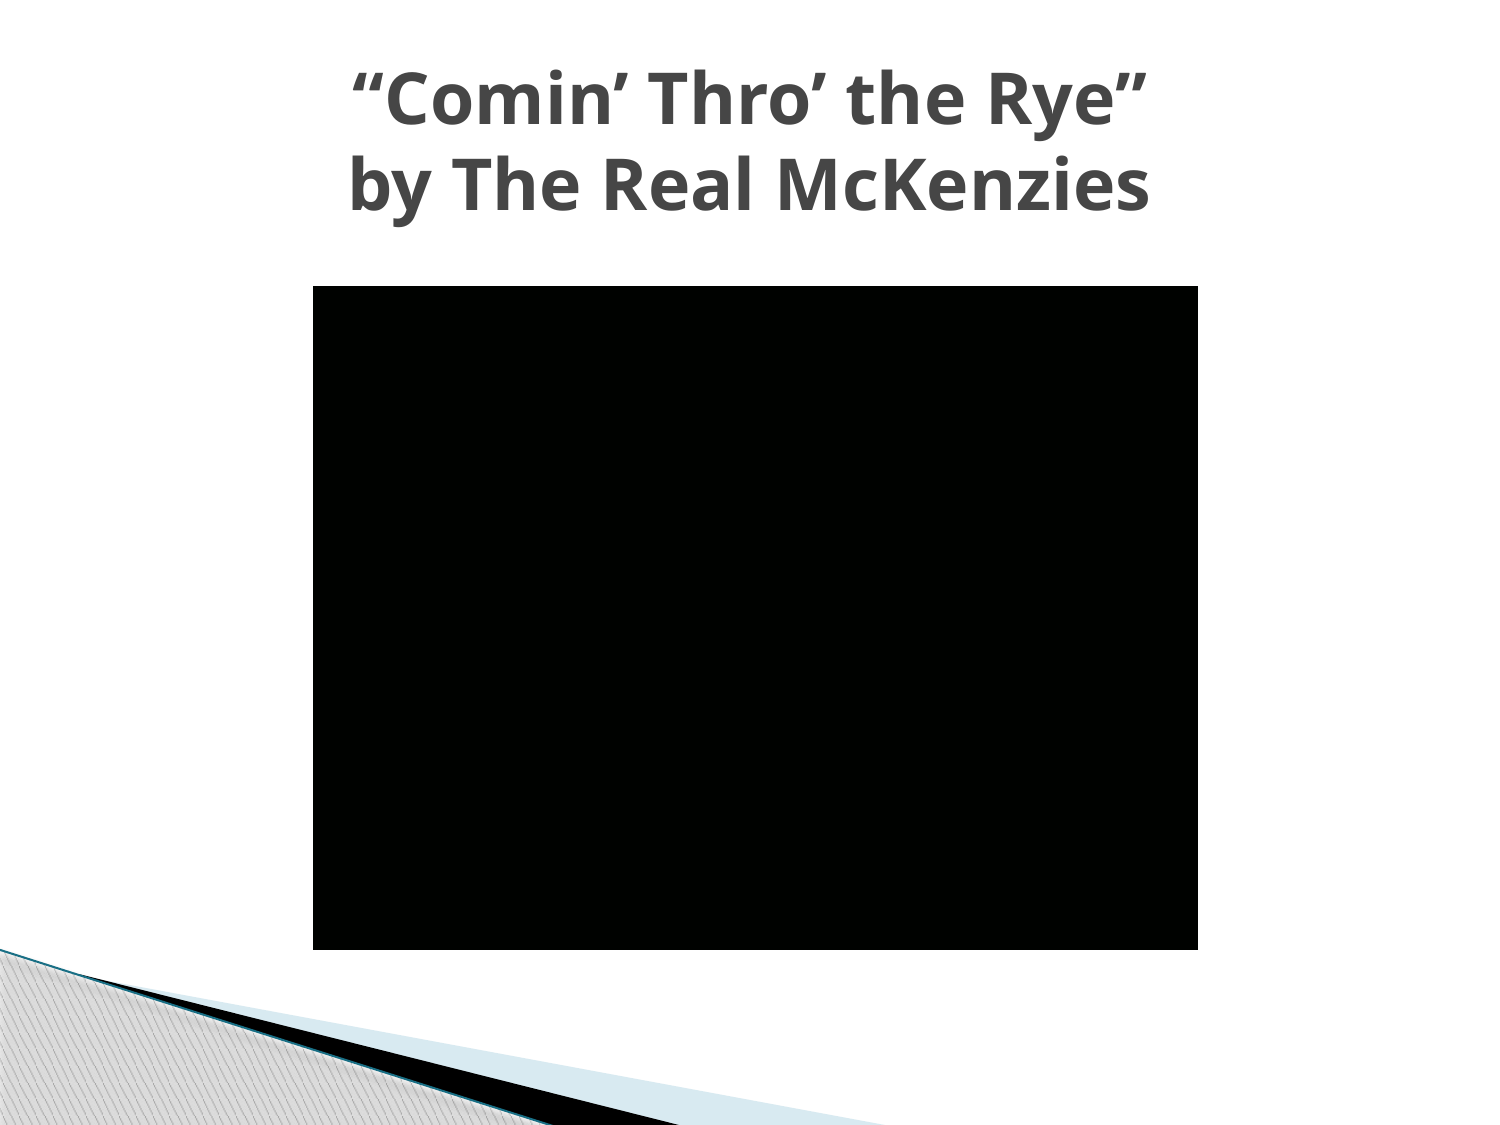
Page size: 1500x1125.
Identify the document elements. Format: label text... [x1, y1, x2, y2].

title “Comin’ Thro’ the Rye” by The Real McKenzies [75, 45, 1425, 233]
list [312, 285, 1199, 951]
